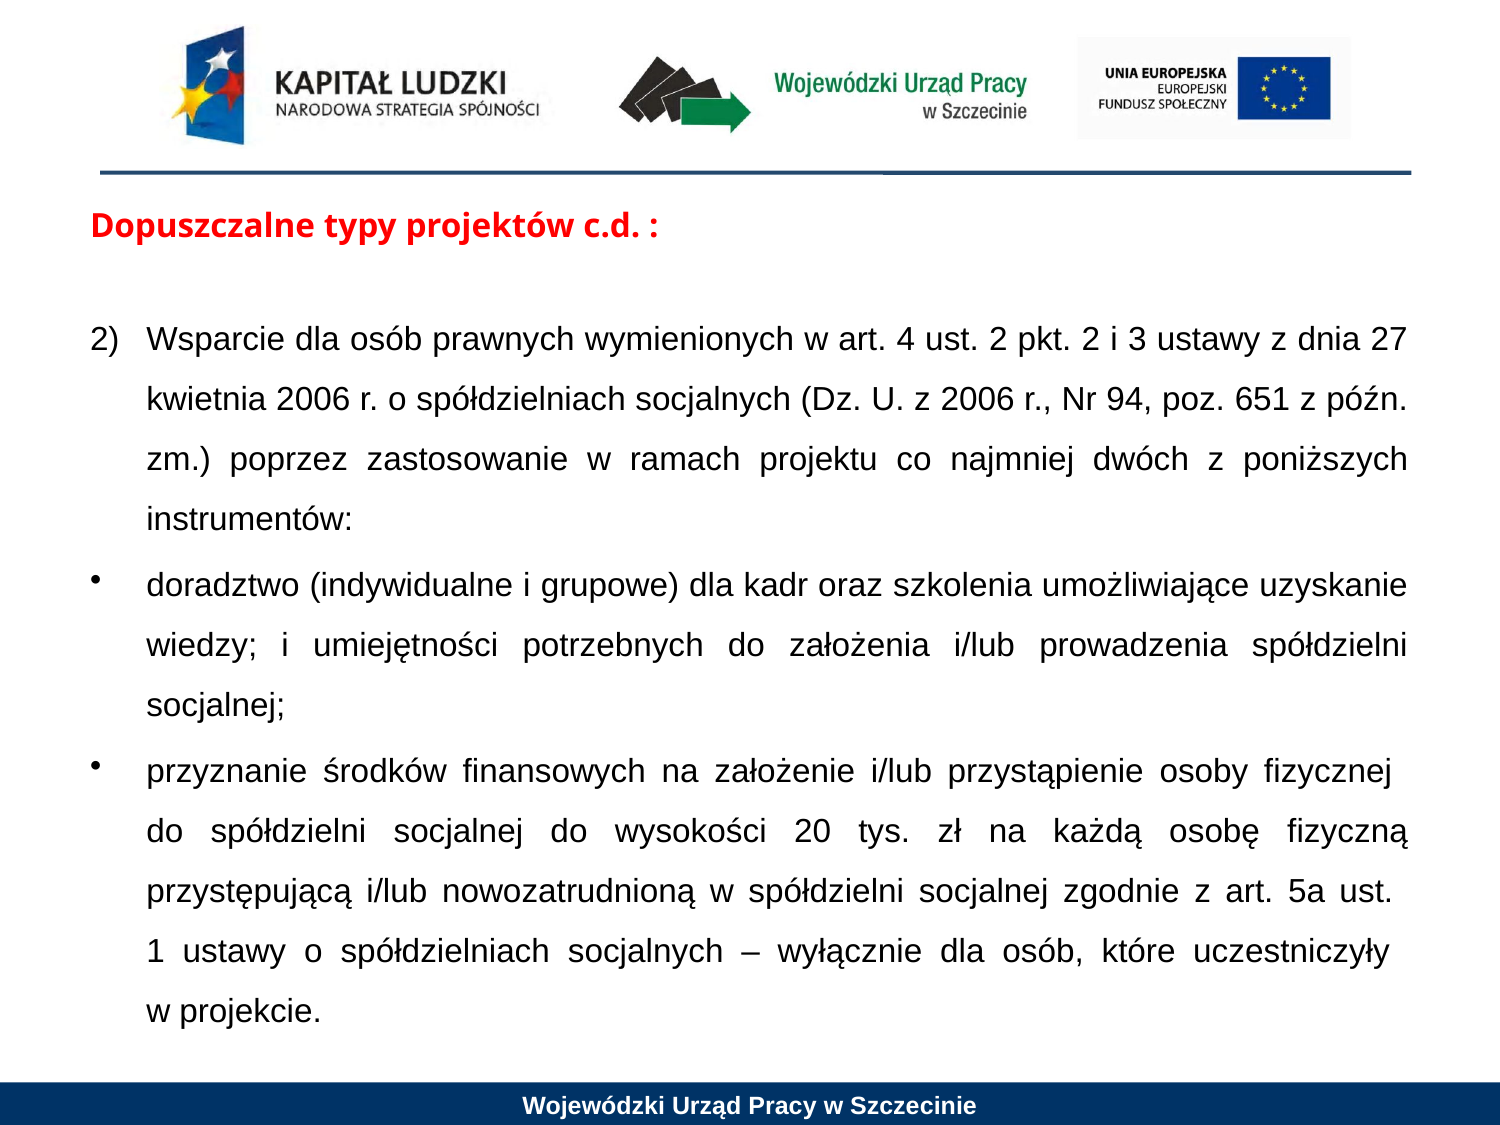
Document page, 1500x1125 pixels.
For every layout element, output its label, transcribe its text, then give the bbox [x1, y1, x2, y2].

list Dopuszczalne typy projektów c.d. : 2) Wsparcie dla osób prawnych wymienionych w art. 4 ust. 2 pkt. 2 i 3 ustawy z dnia 27 kwietnia 2006 r. o spółdzielniach socjalnych (Dz. U. z 2006 r., Nr 94, poz. 651 z późn. zm.) poprzez zastosowanie w ramach projektu co najmniej dwóch z poniższych instrumentów: doradztwo (indywidualne i grupowe) dla kadr oraz szkolenia umożliwiające uzyskanie wiedzy; i umiejętności potrzebnych do założenia i/lub prowadzenia spółdzielni socjalnej; przyznanie środków finansowych na założenie i/lub przystąpienie osoby fizycznej do spółdzielni socjalnej do wysokości 20 tys. zł na każdą osobę fizyczną przystępującą i/lub nowozatrudnioną w spółdzielni socjalnej zgodnie z art. 5a ust. 1 ustawy o spółdzielniach socjalnych – wyłącznie dla osób, które uczestniczyły w projekcie. [74, 196, 1426, 1006]
picture [159, 24, 1353, 149]
